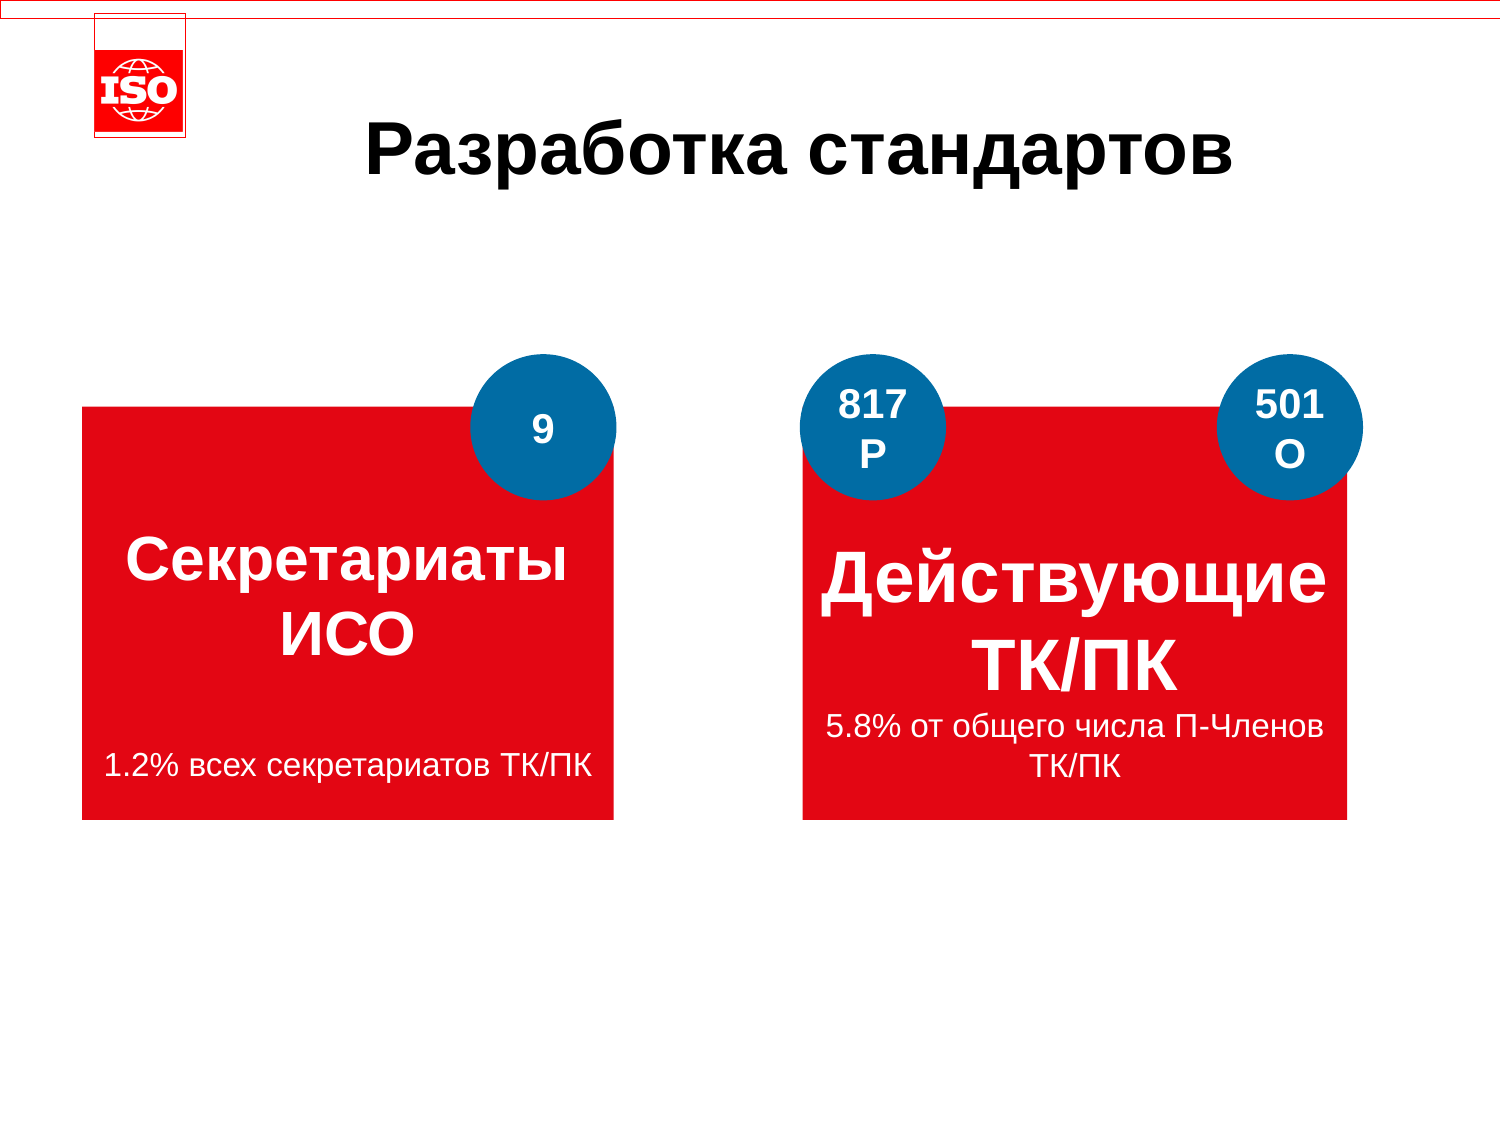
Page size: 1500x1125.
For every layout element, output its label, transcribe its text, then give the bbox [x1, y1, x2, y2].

text_box 501 O [1214, 352, 1366, 503]
text_box 9 [468, 352, 619, 503]
title Разработка стандартов [190, 73, 1410, 216]
text_box 817 P [797, 352, 949, 503]
text_box Секретариаты ИСО 1.2% всех секретариатов ТК/ПК [80, 404, 616, 822]
text_box Действующие ТК/ПК 5.8% от общего числа П-Членов ТК/ПК [801, 404, 1349, 822]
